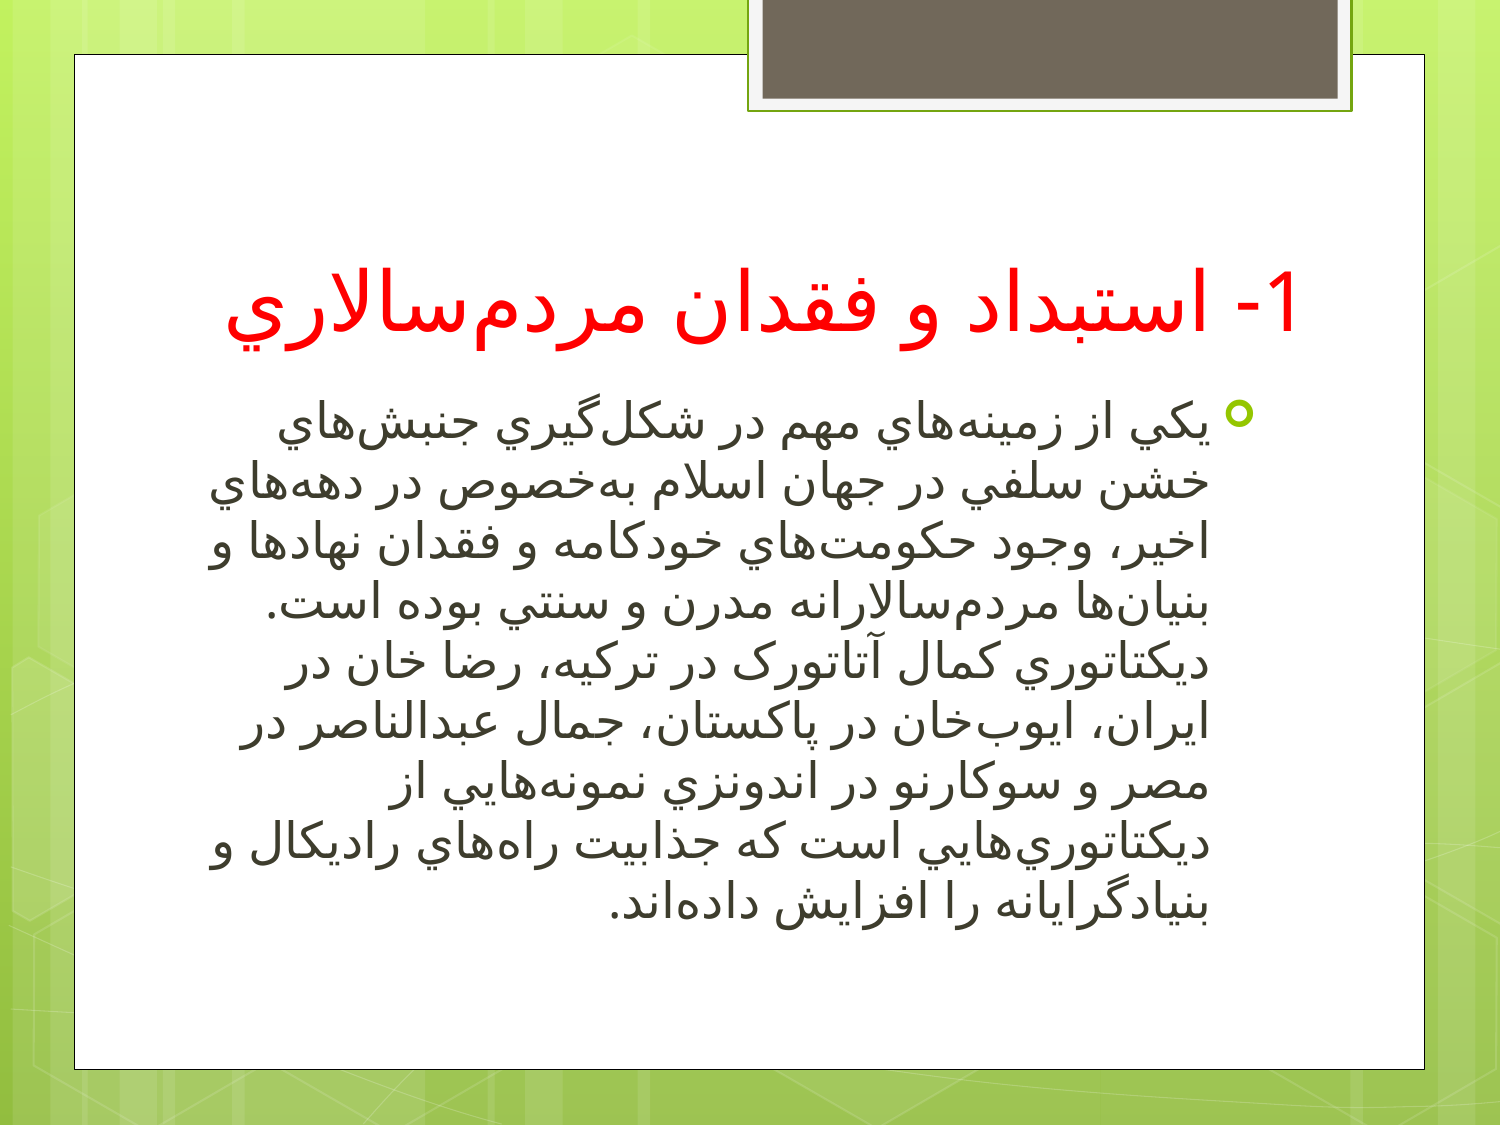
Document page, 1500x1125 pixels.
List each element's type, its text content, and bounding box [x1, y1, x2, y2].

list يکي از زمينه‌هاي مهم در شکل‌گيري جنبش‌هاي خشن سلفي در جهان اسلام به‌خصوص در دهه‌هاي اخير، وجود حکومت‌هاي خودکامه و فقدان نهادها و بنيا‌ن‌ها مردم‌سالارانه مدرن و سنتي بوده است. ديکتاتوري کمال آتاتورک در ترکيه، رضا خان در ايران، ايوب‌خان در پاکستان، جمال عبدالناصر در مصر و سوکارنو در اندونزي نمونه‌هايي از ديکتاتوري‌هايي است که جذابيت راه‌هاي راديکال و بنيادگرايانه را افزايش داده‌اند. [171, 381, 1283, 957]
title 1- استبداد و فقدان مردم‌سالاري [171, 168, 1324, 357]
